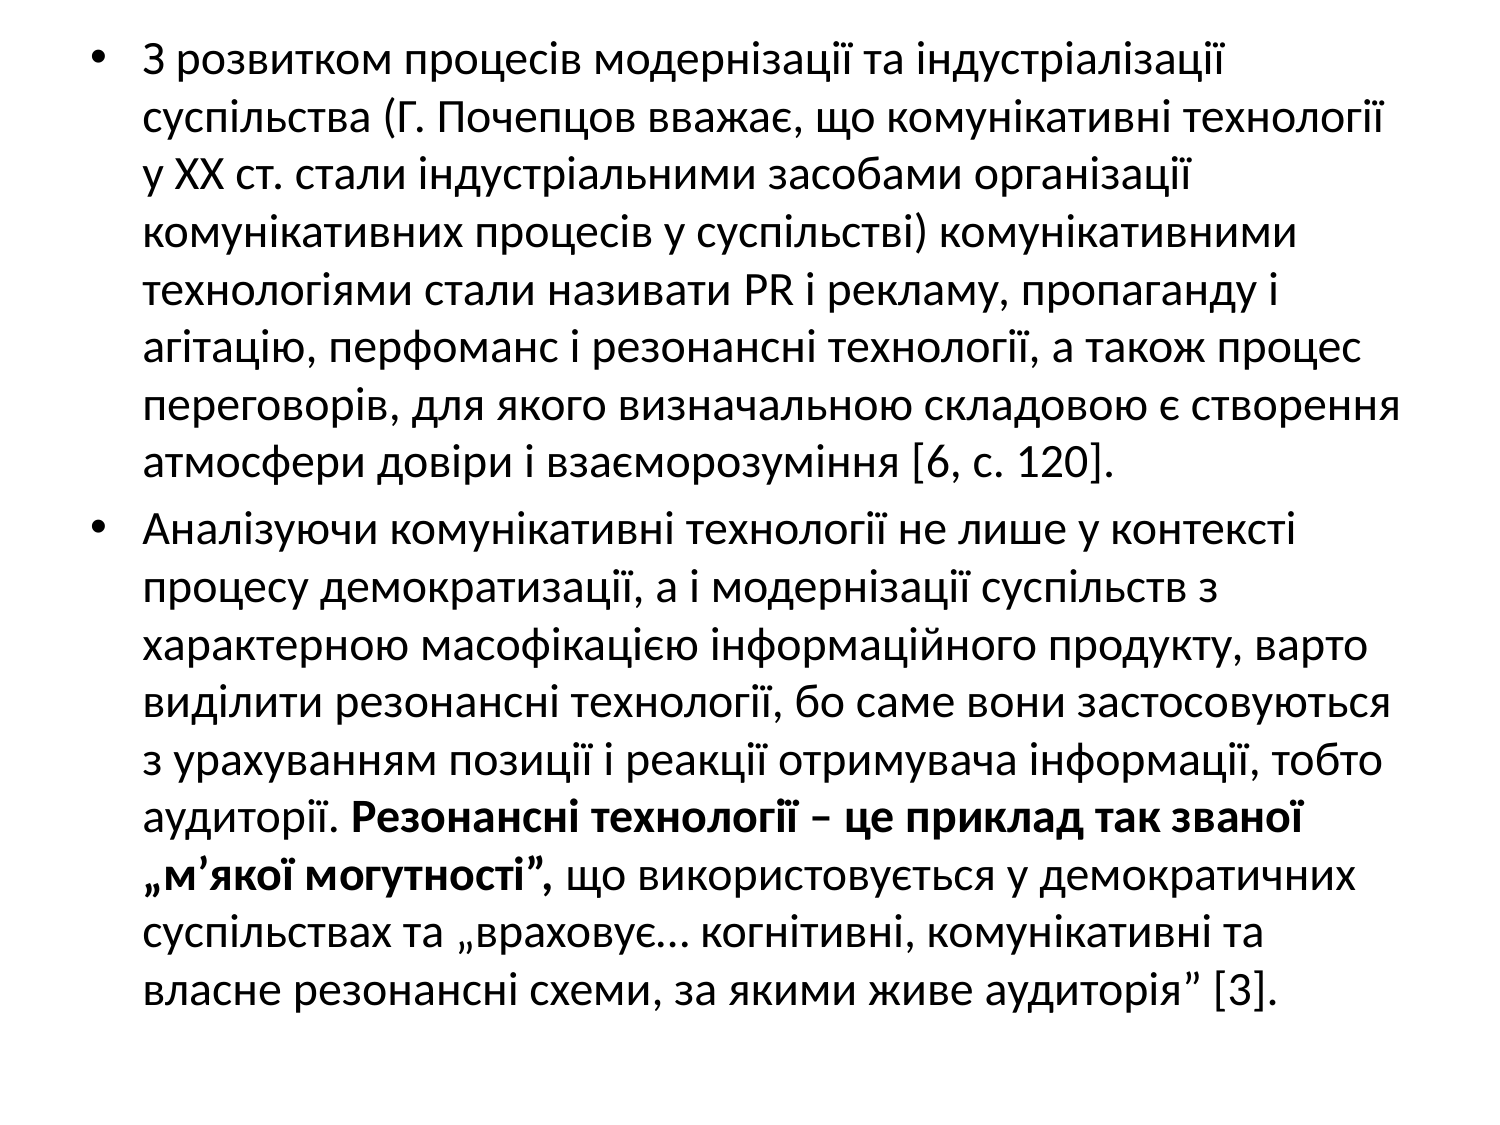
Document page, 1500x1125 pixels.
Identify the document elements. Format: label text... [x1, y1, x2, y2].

list З розвитком процесів модернізації та індустріалізації суспільства (Г. Почепцов вважає, що комунікативні технології у XX ст. стали індустріальними засобами організації комунікативних процесів у суспільстві) комунікативними технологіями стали називати PR і рекламу, пропаганду і агітацію, перфоманс і резонансні технології, а також процес переговорів, для якого визначальною складовою є створення атмосфери довіри і взаєморозуміння [6, с. 120]. Аналізуючи комунікативні технології не лише у контексті процесу демократизації, а і модернізації суспільств з характерною масофікацією інформаційного продукту, варто виділити резонансні технології, бо саме вони застосовуються з урахуванням позиції і реакції отримувача інформації, тобто аудиторії. Резонансні технології – це приклад так званої „м’якої могутності”, що використовується у демократичних суспільствах та „враховує… когнітивні, комунікативні та власне резонансні схеми, за якими живе аудиторія” [3]. [75, 19, 1425, 1083]
